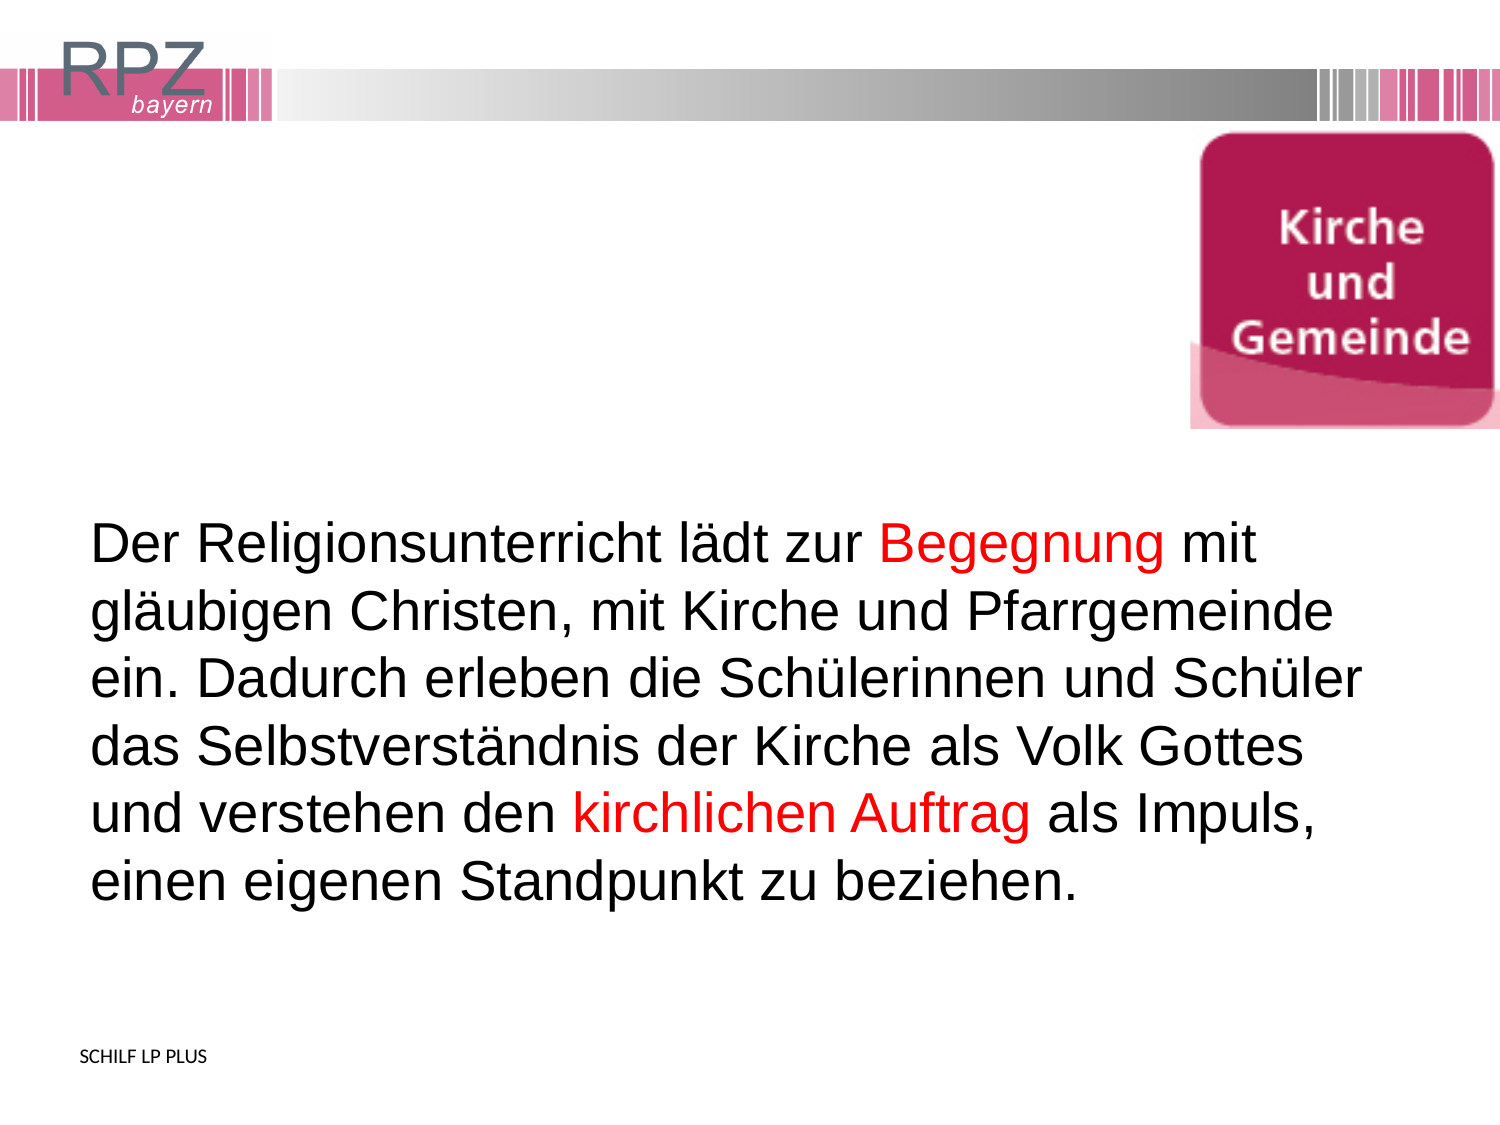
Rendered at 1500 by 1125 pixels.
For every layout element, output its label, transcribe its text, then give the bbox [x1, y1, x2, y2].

picture [1319, 69, 1379, 121]
picture [1189, 125, 1500, 430]
list Der Religionsunterricht lädt zur Begegnung mit gläubigen Christen, mit Kirche und Pfarrgemeinde ein. Dadurch erleben die Schülerinnen und Schüler das Selbstverständnis der Kirche als Volk Gottes und verstehen den kirchlichen Auftrag als Impuls, einen eigenen Standpunkt zu beziehen. [75, 262, 1425, 1005]
picture [1380, 69, 1439, 121]
picture [0, 31, 272, 121]
picture [1443, 69, 1500, 121]
